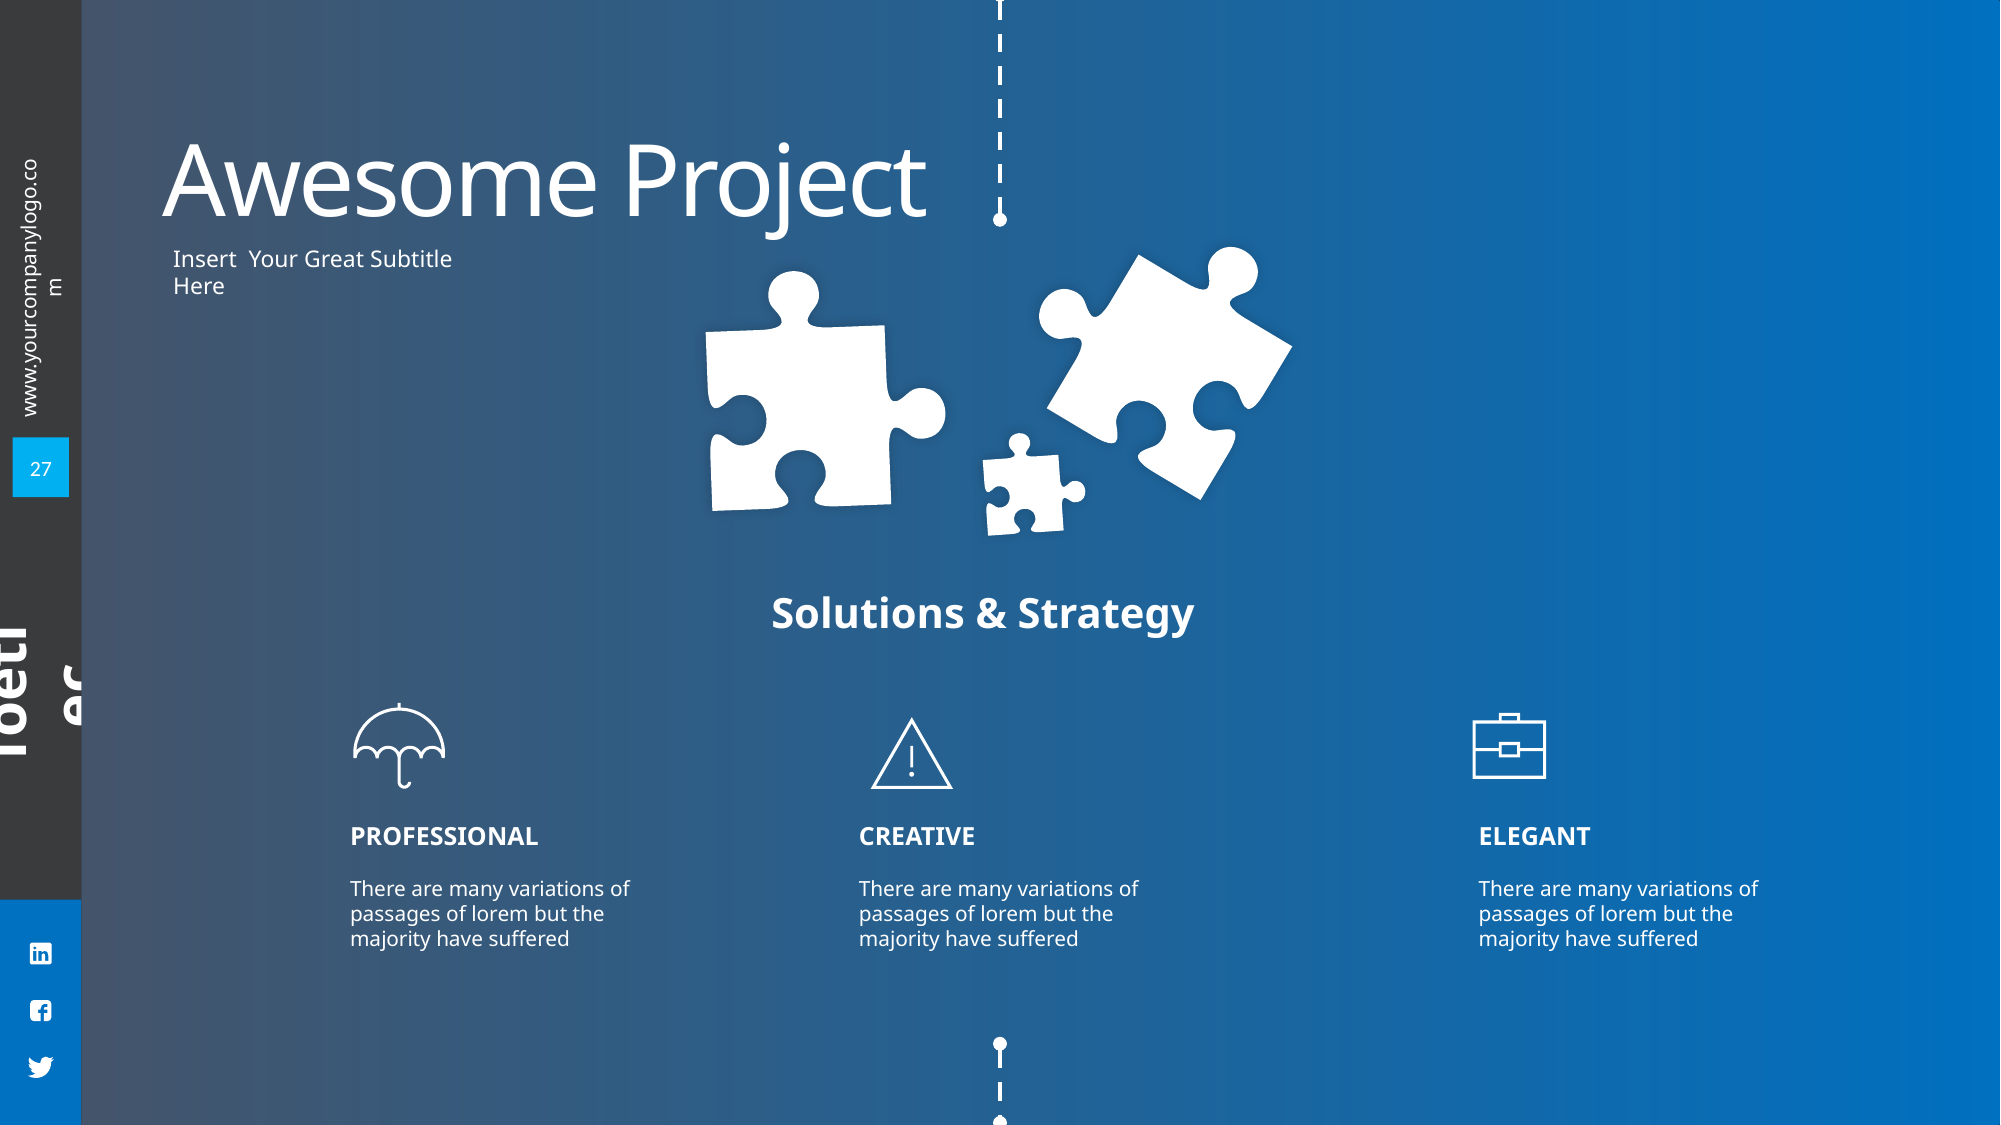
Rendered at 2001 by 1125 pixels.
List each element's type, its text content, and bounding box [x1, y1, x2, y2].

slide_number 27 [12, 437, 69, 498]
picture [81, 0, 2000, 1125]
